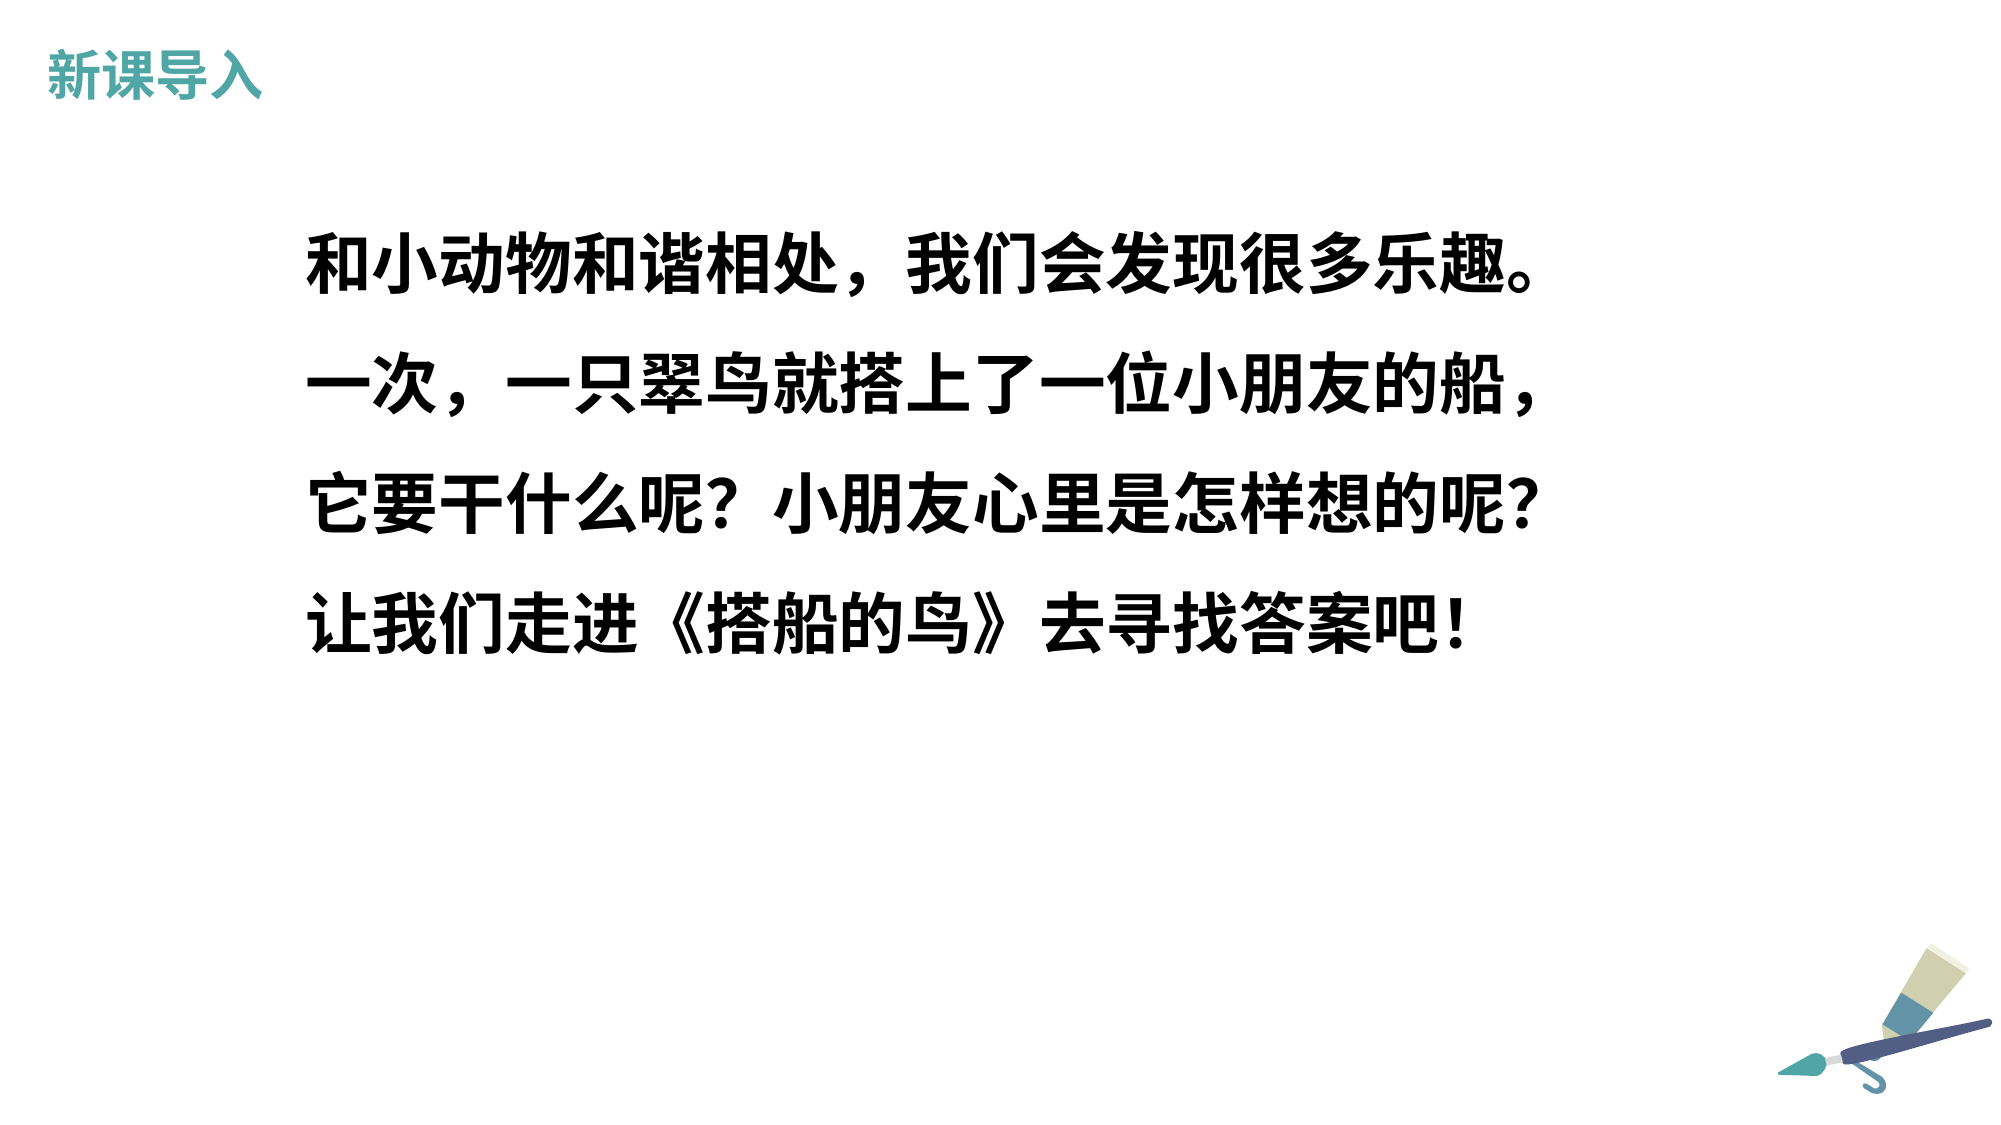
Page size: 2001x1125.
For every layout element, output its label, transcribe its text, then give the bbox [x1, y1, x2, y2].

text_box 新课导入 [32, 33, 347, 114]
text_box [1811, 945, 1974, 1125]
text_box 和小动物和谐相处，我们会发现很多乐趣。一次，一只翠鸟就搭上了一位小朋友的船，它要干什么呢？小朋友心里是怎样想的呢？让我们走进《搭船的鸟》去寻找答案吧！ [290, 174, 1643, 670]
